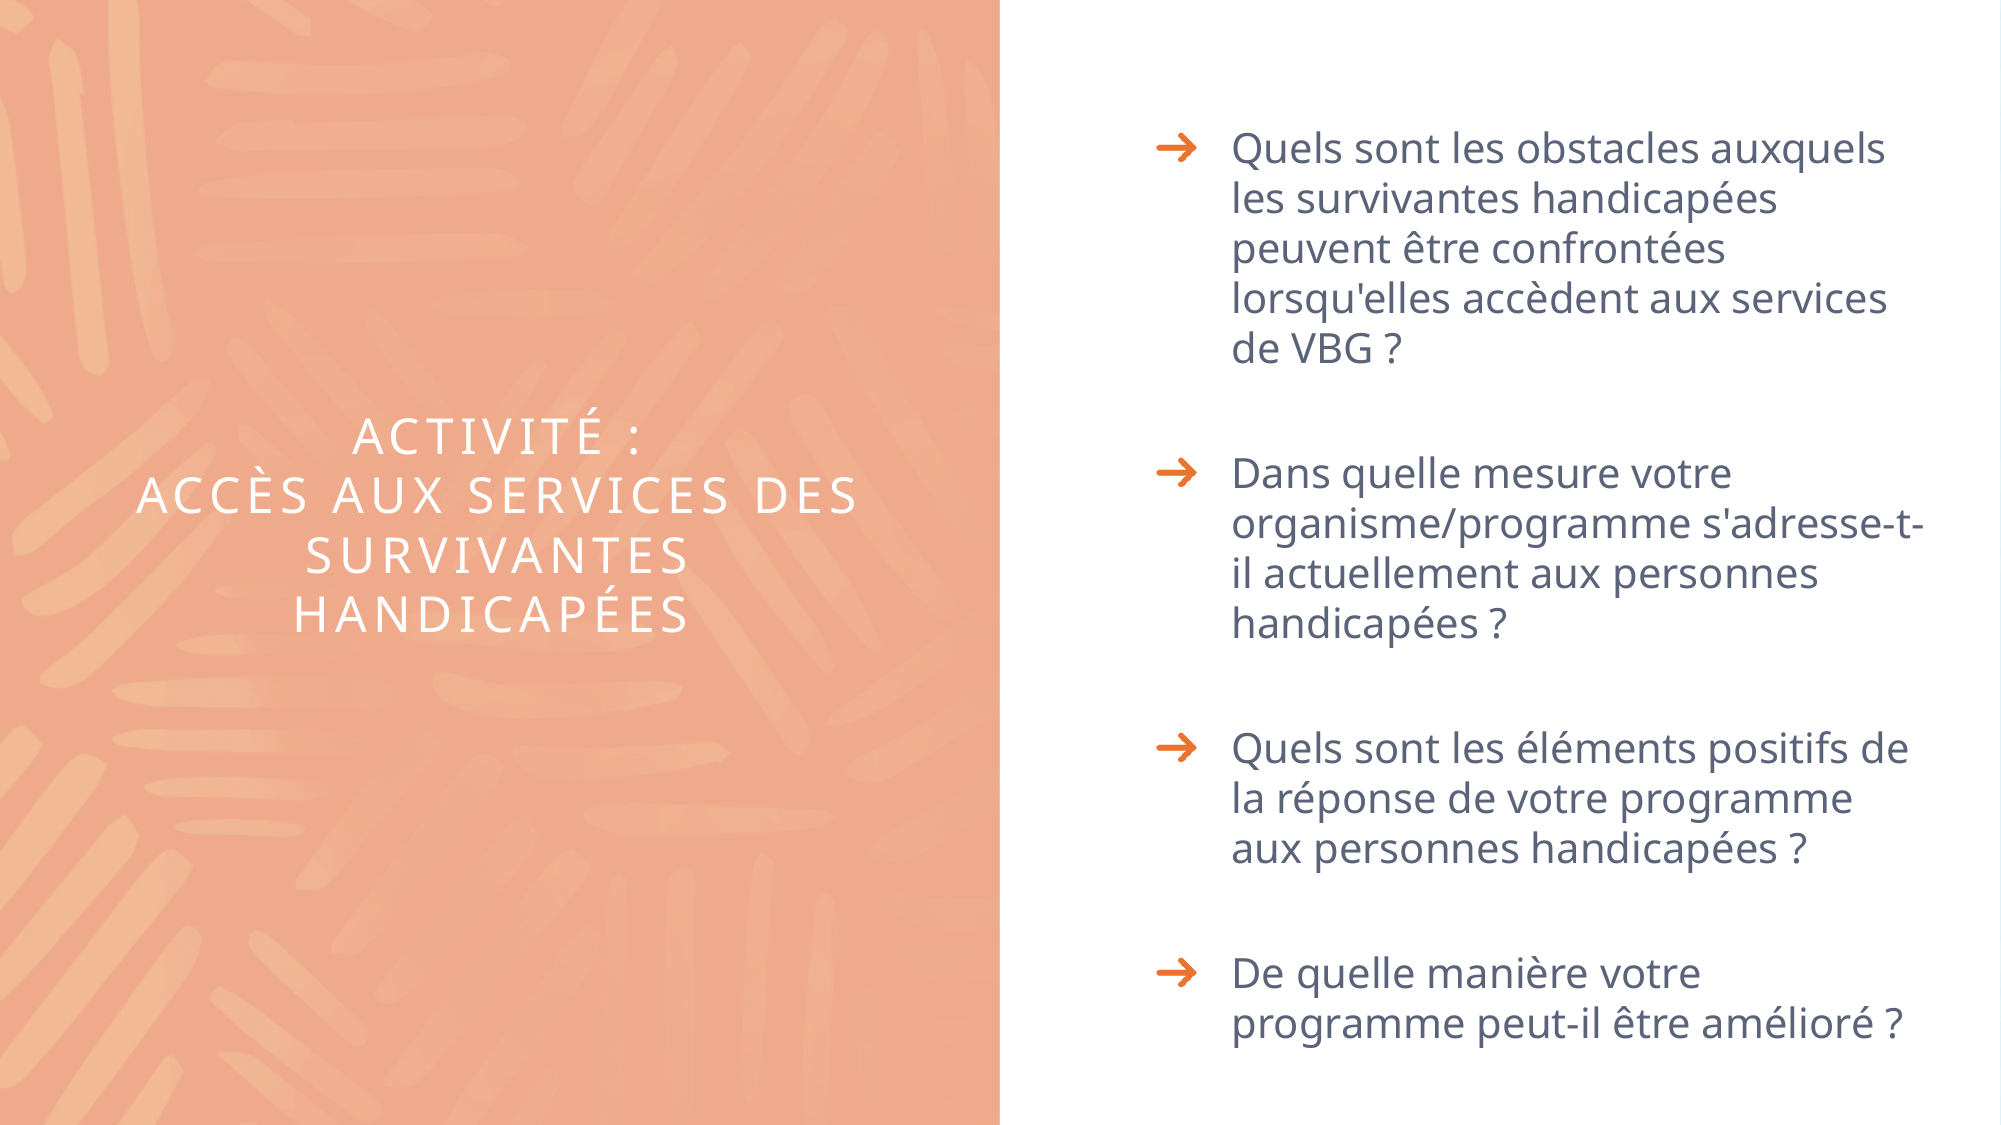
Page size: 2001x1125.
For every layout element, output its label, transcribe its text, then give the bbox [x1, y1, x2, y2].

text_box Activité : Accès aux services des survivantes handicapées [108, 396, 892, 651]
text_box Quels sont les obstacles auxquels les survivantes handicapées peuvent être confrontées lorsqu'elles accèdent aux services de VBG ? Dans quelle mesure votre organisme/programme s'adresse-t-il actuellement aux personnes handicapées ? Quels sont les éléments positifs de la réponse de votre programme aux personnes handicapées ? De quelle manière votre programme peut-il être amélioré ? [1148, 167, 1939, 997]
picture [0, 0, 2001, 1125]
